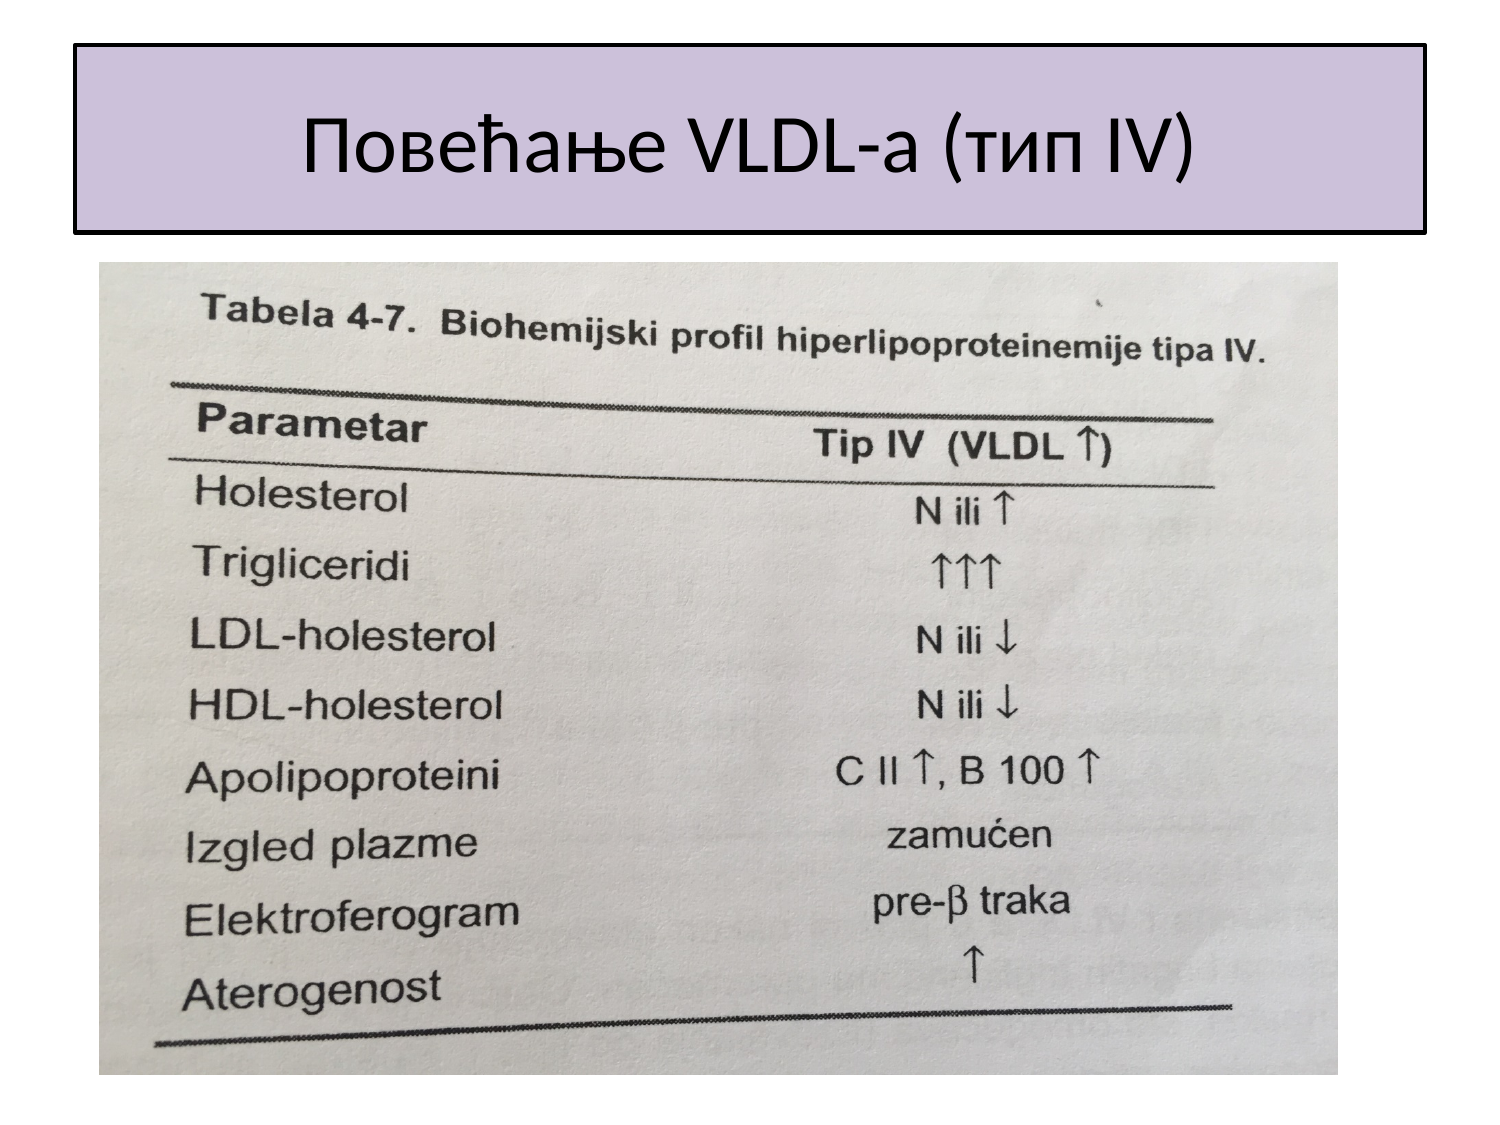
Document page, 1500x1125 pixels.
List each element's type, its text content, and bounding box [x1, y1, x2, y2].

title Повећање VLDL-a (тип IV) [73, 43, 1427, 235]
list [99, 262, 1338, 1076]
